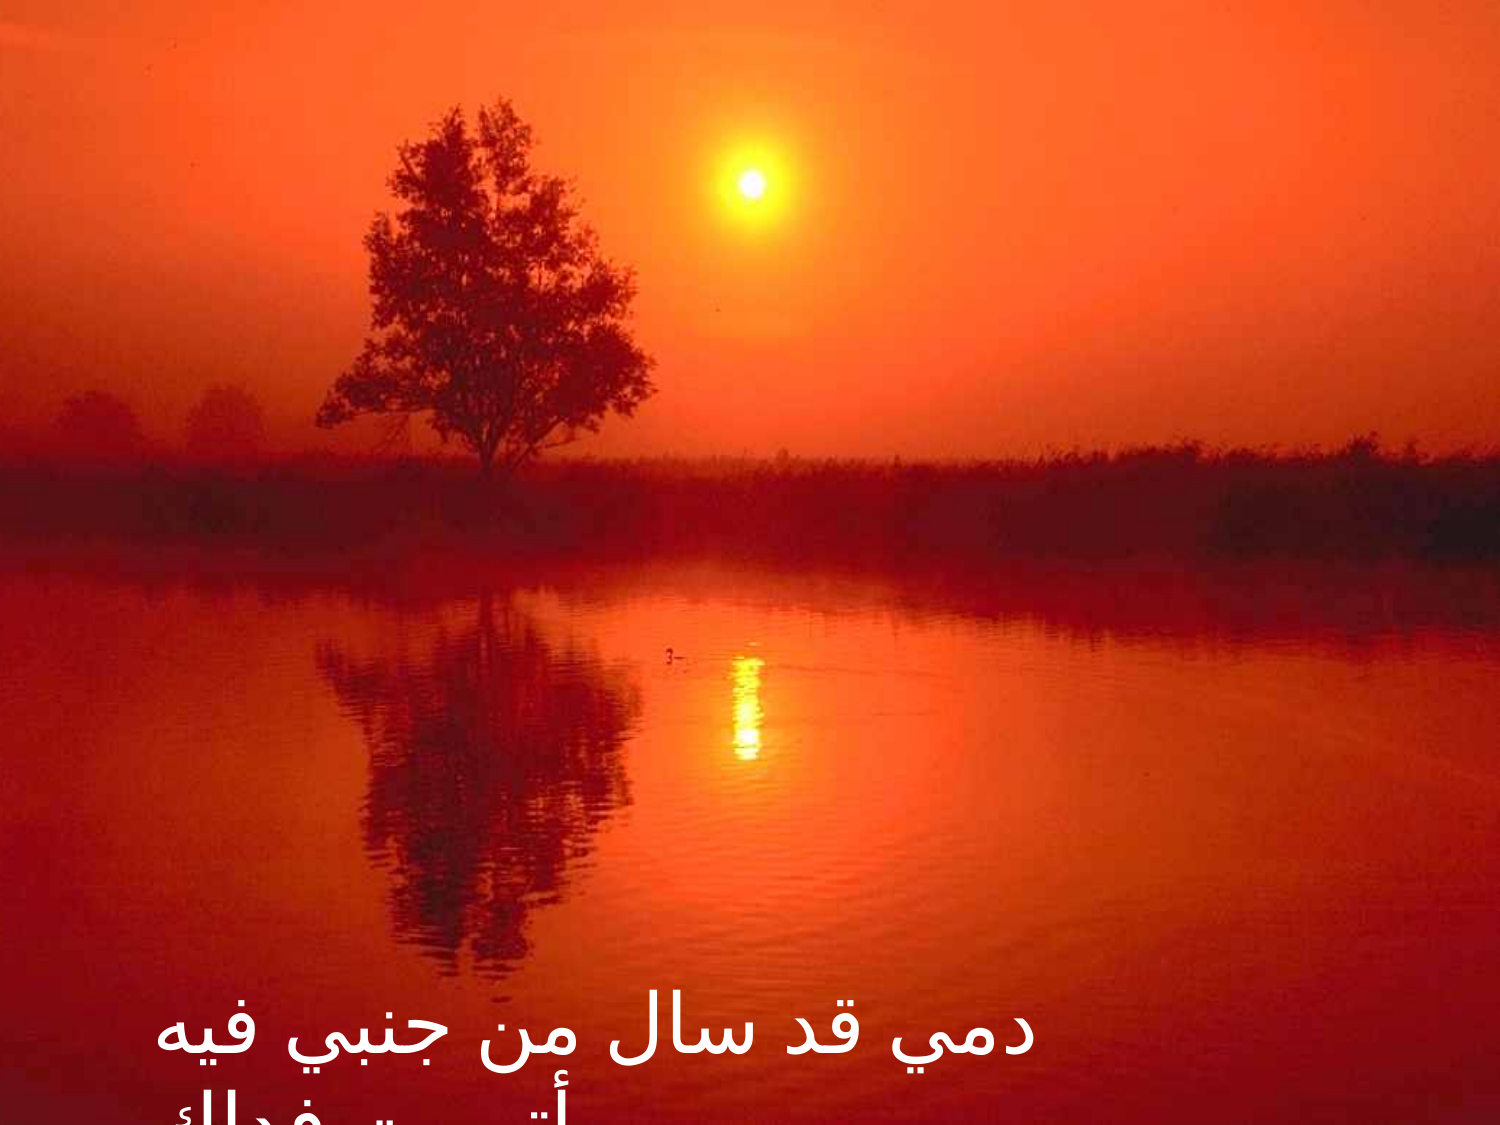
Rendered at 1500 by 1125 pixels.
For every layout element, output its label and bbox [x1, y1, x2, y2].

list [0, 0, 1500, 1125]
